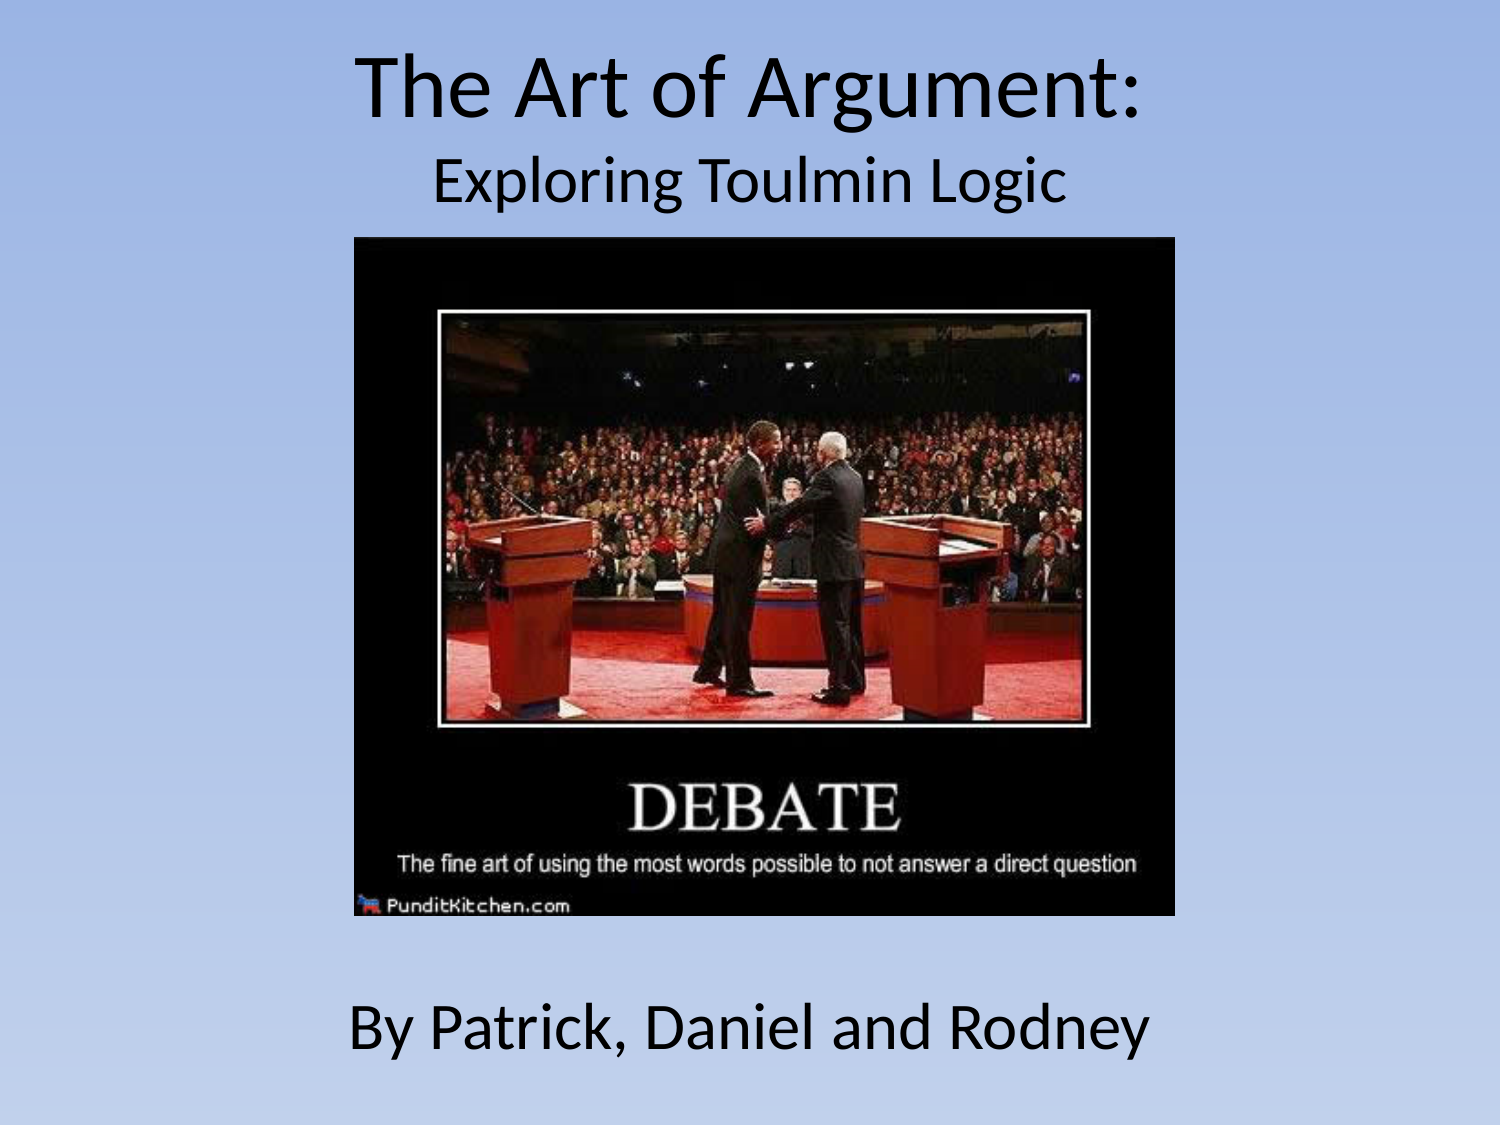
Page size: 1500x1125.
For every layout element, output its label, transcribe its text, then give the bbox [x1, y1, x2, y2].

picture [354, 237, 1176, 916]
subtitle By Patrick, Daniel and Rodney [225, 975, 1275, 1125]
title The Art of Argument: Exploring Toulmin Logic [112, 0, 1388, 242]
